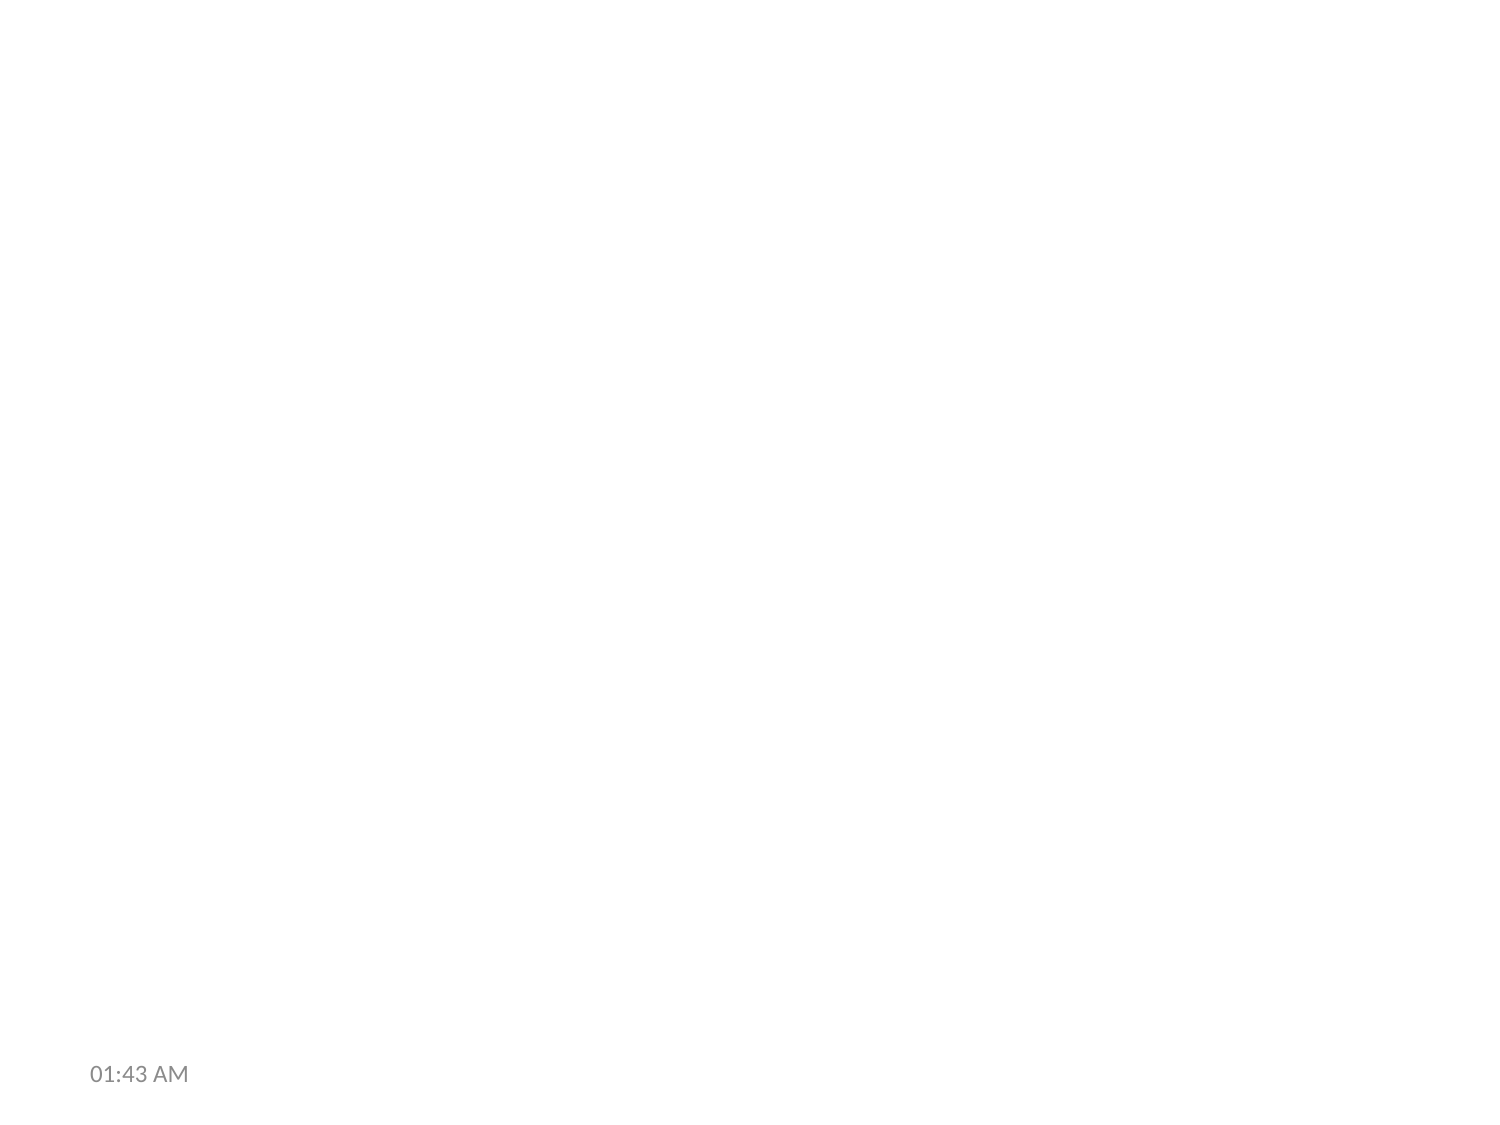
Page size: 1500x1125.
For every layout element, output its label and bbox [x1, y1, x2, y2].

slide_number [75, 1042, 425, 1103]
